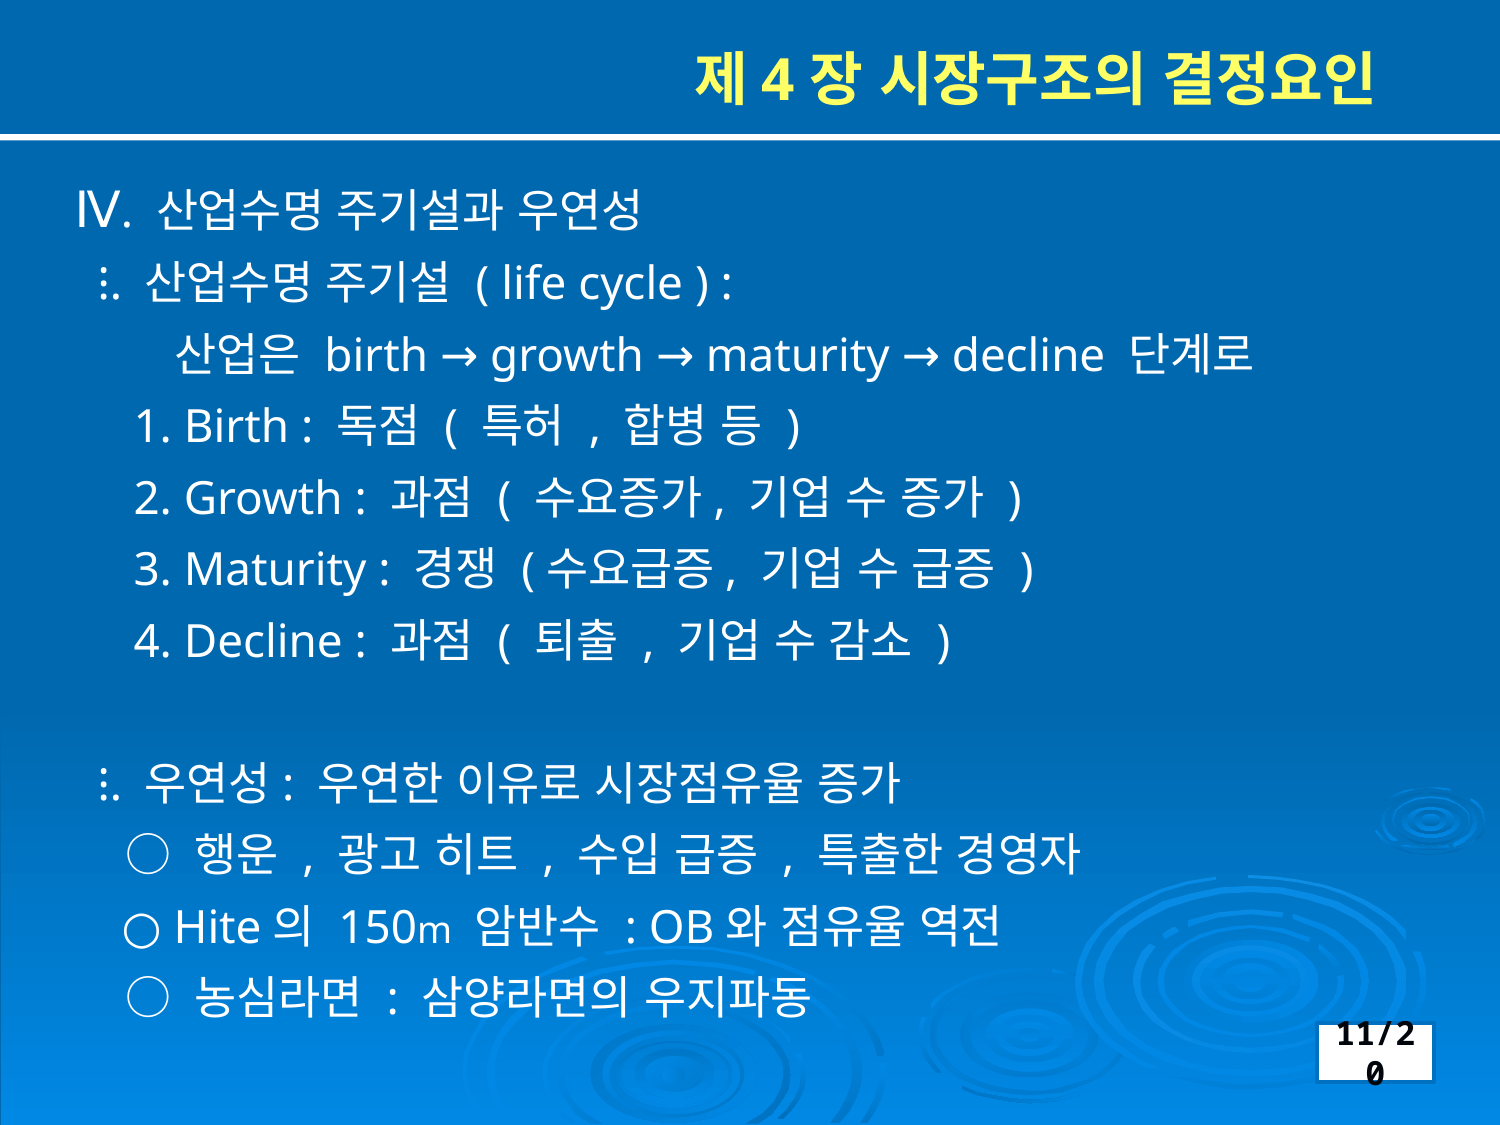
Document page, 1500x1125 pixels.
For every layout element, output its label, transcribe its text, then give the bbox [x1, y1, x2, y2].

text_box 11/20 [1315, 1021, 1436, 1084]
text_box 제4장 시장구조의 결정요인 [679, 35, 1455, 120]
text_box Ⅳ. 산업수명 주기설과 우연성 ⁝. 산업수명 주기설 ( life cycle ) : 산업은 birth → growth → maturity → decline 단계로 1. Birth : 독점 ( 특허 , 합병 등 ) 2. Growth : 과점 ( 수요증가, 기업 수 증가 ) 3. Maturity : 경쟁 (수요급증, 기업 수 급증 ) 4. Decline : 과점 ( 퇴출 , 기업 수 감소 ) ⁝. 우연성: 우연한 이유로 시장점유율 증가 ○ 행운 , 광고 히트 , 수입 급증 , 특출한 경영자 ○ Hite의 150m 암반수 : OB와 점유율 역전 ○ 농심라면 : 삼양라면의 우지파동 [46, 152, 1442, 1031]
